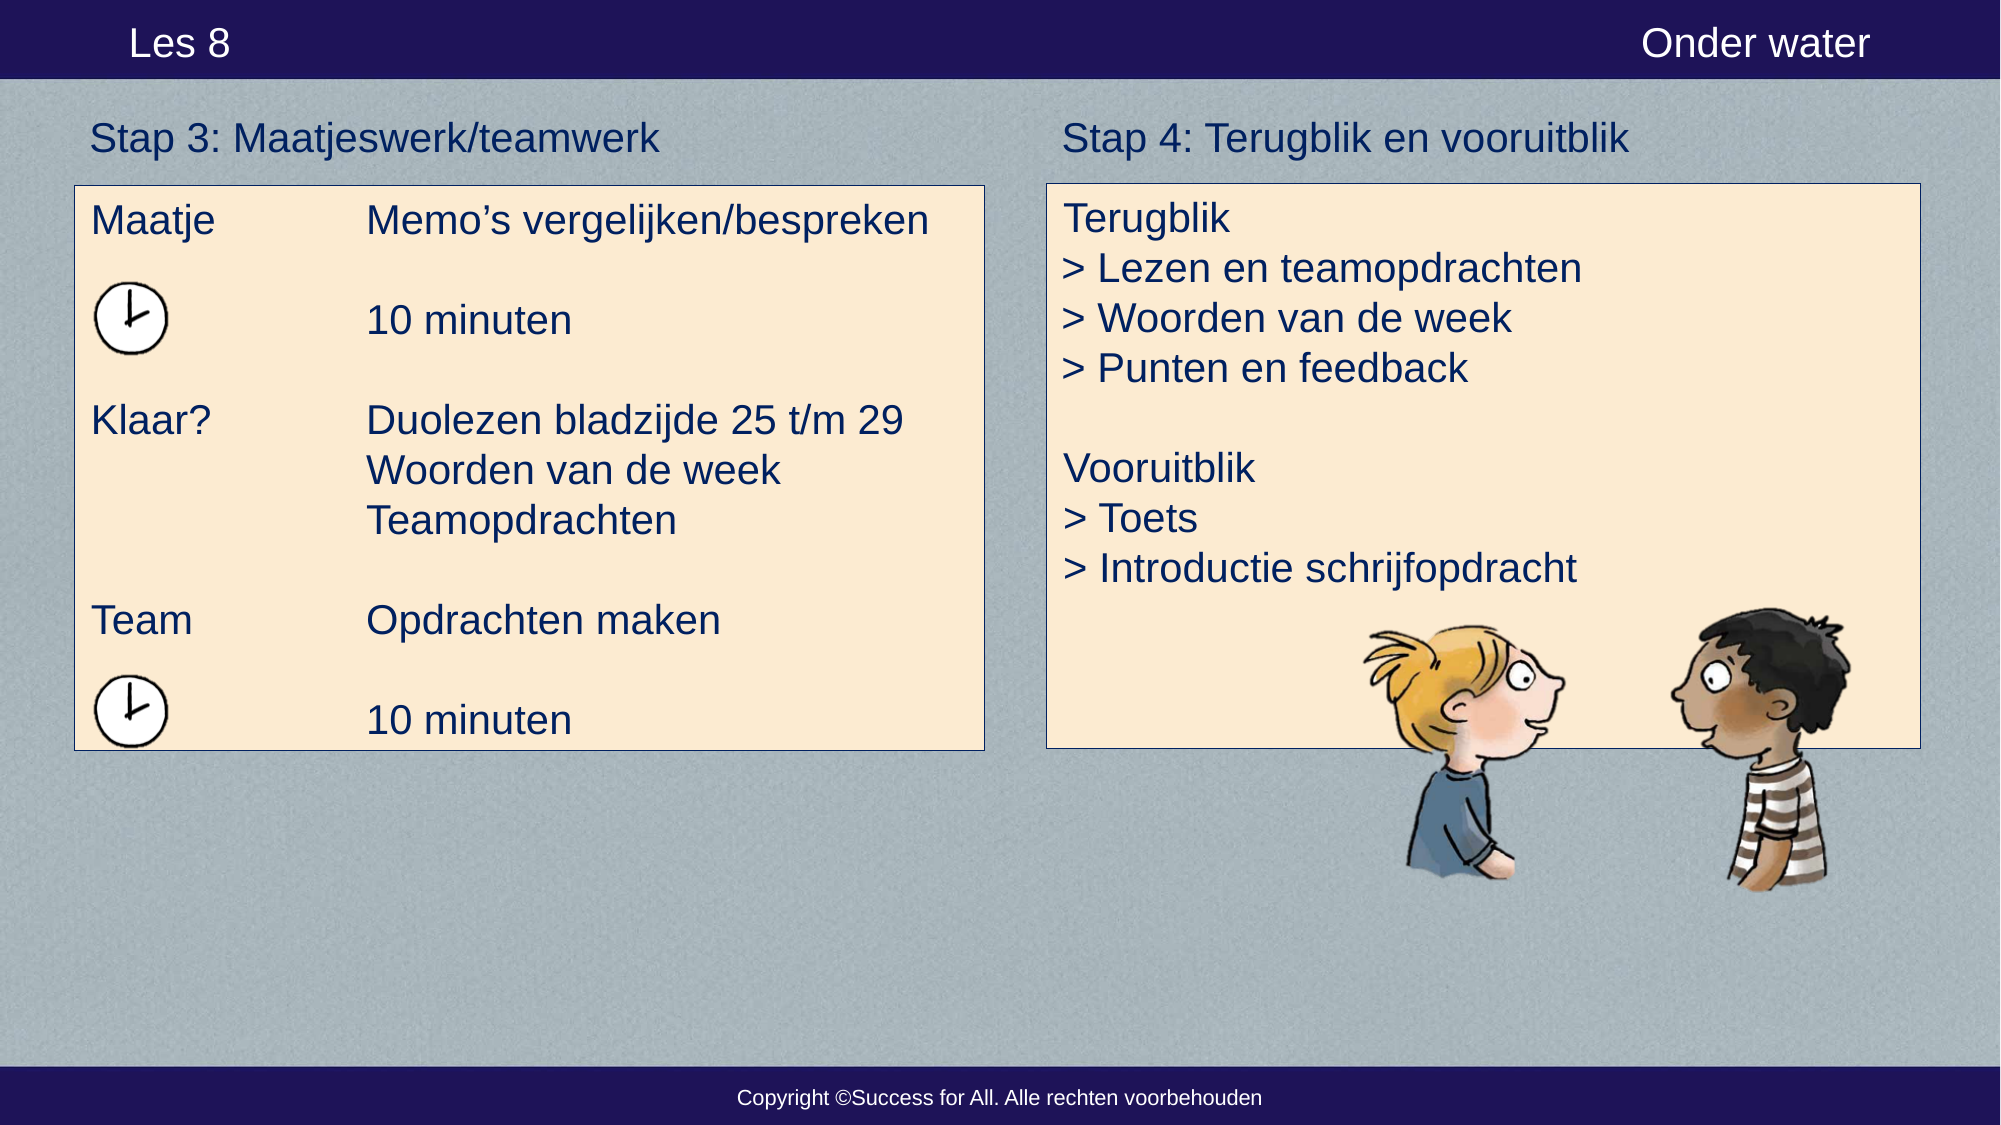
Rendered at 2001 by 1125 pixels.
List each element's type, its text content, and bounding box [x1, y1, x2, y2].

picture [0, 0, 2001, 1125]
text_box Les 8 [114, 8, 354, 73]
text_box Stap 4: Terugblik en vooruitblik [1046, 103, 1839, 169]
text_box Copyright ©Success for All. Alle rechten voorbehouden [0, 1076, 2000, 1125]
text_box Maatje Memo’s vergelijken/bespreken 10 minuten Klaar? Duolezen bladzijde 25 t/m 29 Woorden van de week Teamopdrachten Team Opdrachten maken 10 minuten [74, 185, 985, 751]
text_box Terugblik > Lezen en teamopdrachten > Woorden van de week > Punten en feedback Vooruitblik > Toets > Introductie schrijfopdracht [1046, 183, 1921, 749]
text_box Onder water [999, 8, 1886, 73]
text_box Stap 3: Maatjeswerk/teamwerk [74, 103, 867, 169]
